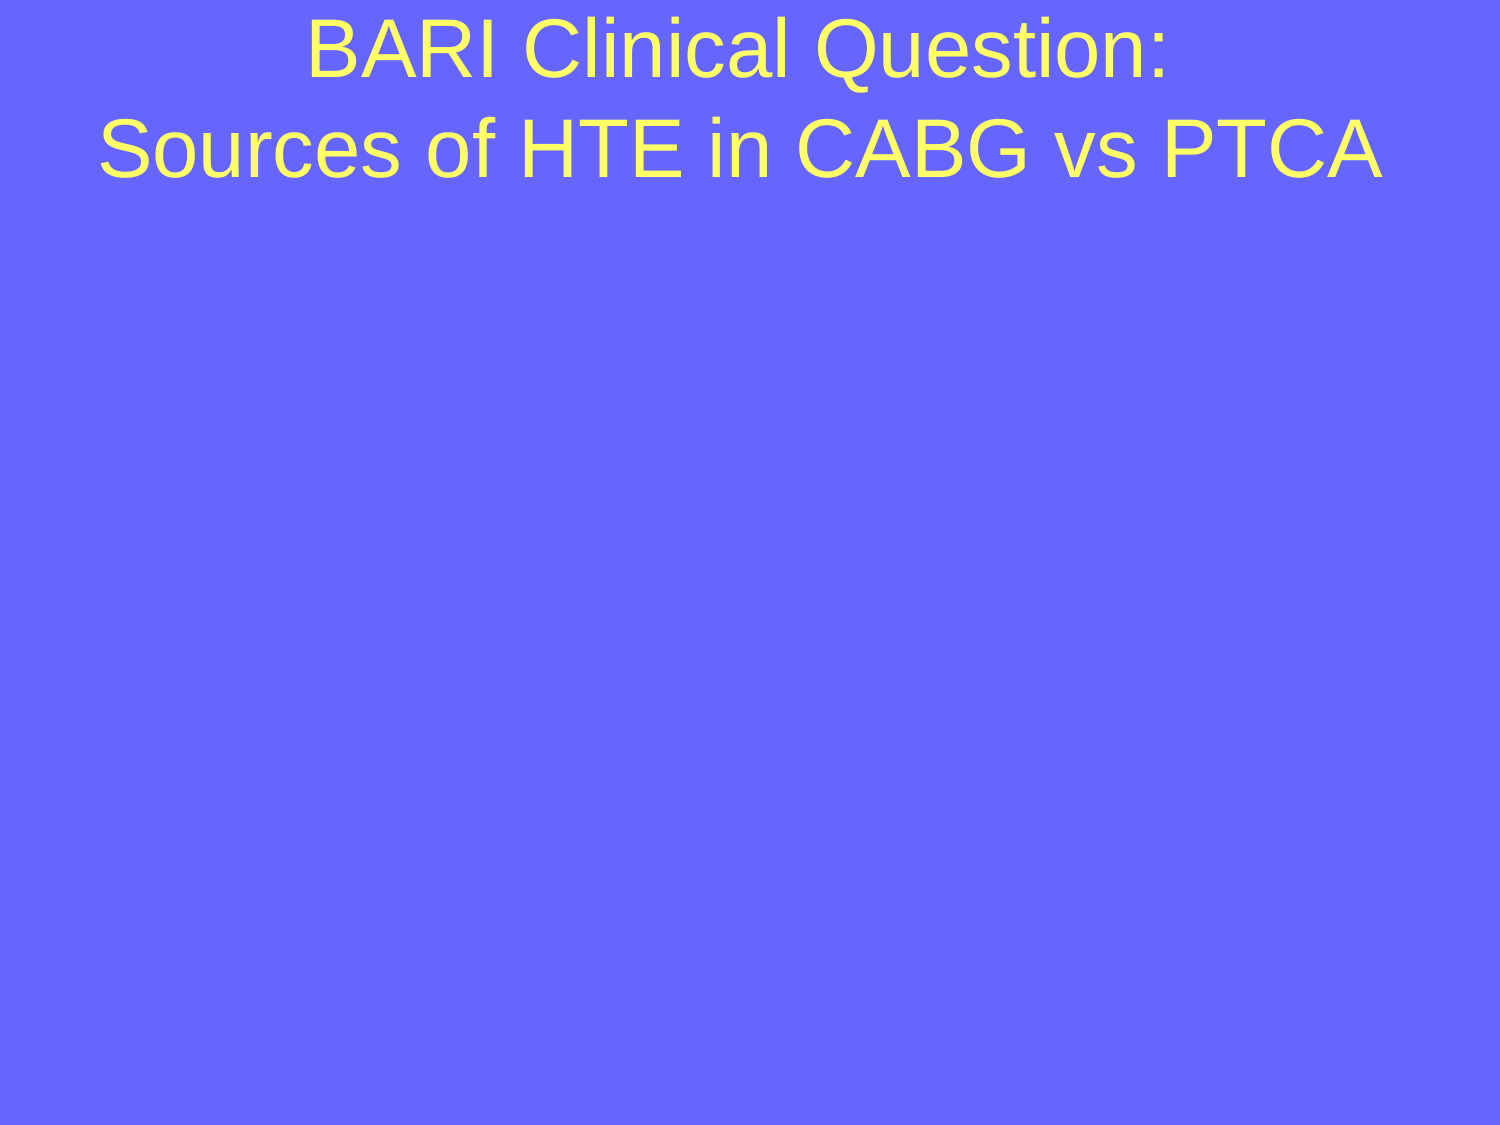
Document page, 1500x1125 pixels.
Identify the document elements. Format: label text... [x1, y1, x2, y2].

title BARI Clinical Question: Sources of HTE in CABG vs PTCA [74, 0, 1426, 188]
